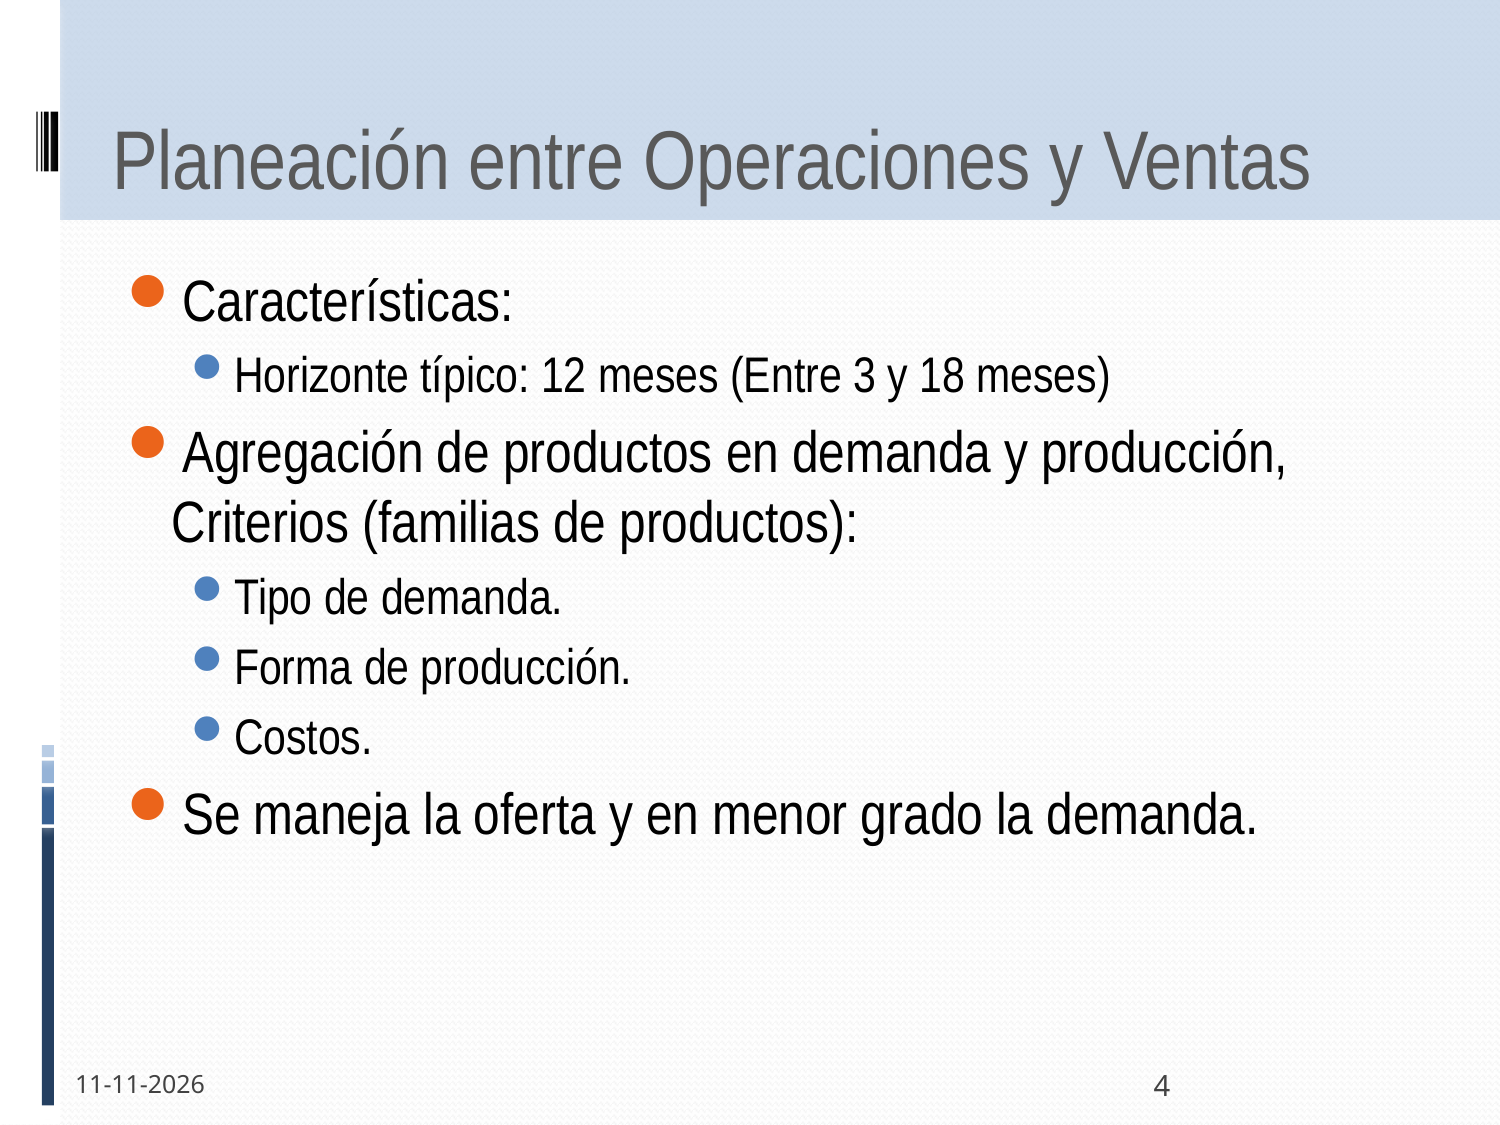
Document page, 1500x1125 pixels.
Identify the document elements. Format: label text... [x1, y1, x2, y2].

slide_number 4 [1045, 1046, 1171, 1107]
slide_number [75, 1042, 243, 1103]
list Características: Horizonte típico: 12 meses (Entre 3 y 18 meses) Agregación de productos en demanda y producción, Criterios (familias de productos): Tipo de demanda. Forma de producción. Costos. Se maneja la oferta y en menor grado la demanda. [111, 255, 1436, 1038]
title Planeación entre Operaciones y Ventas [111, 18, 1436, 207]
